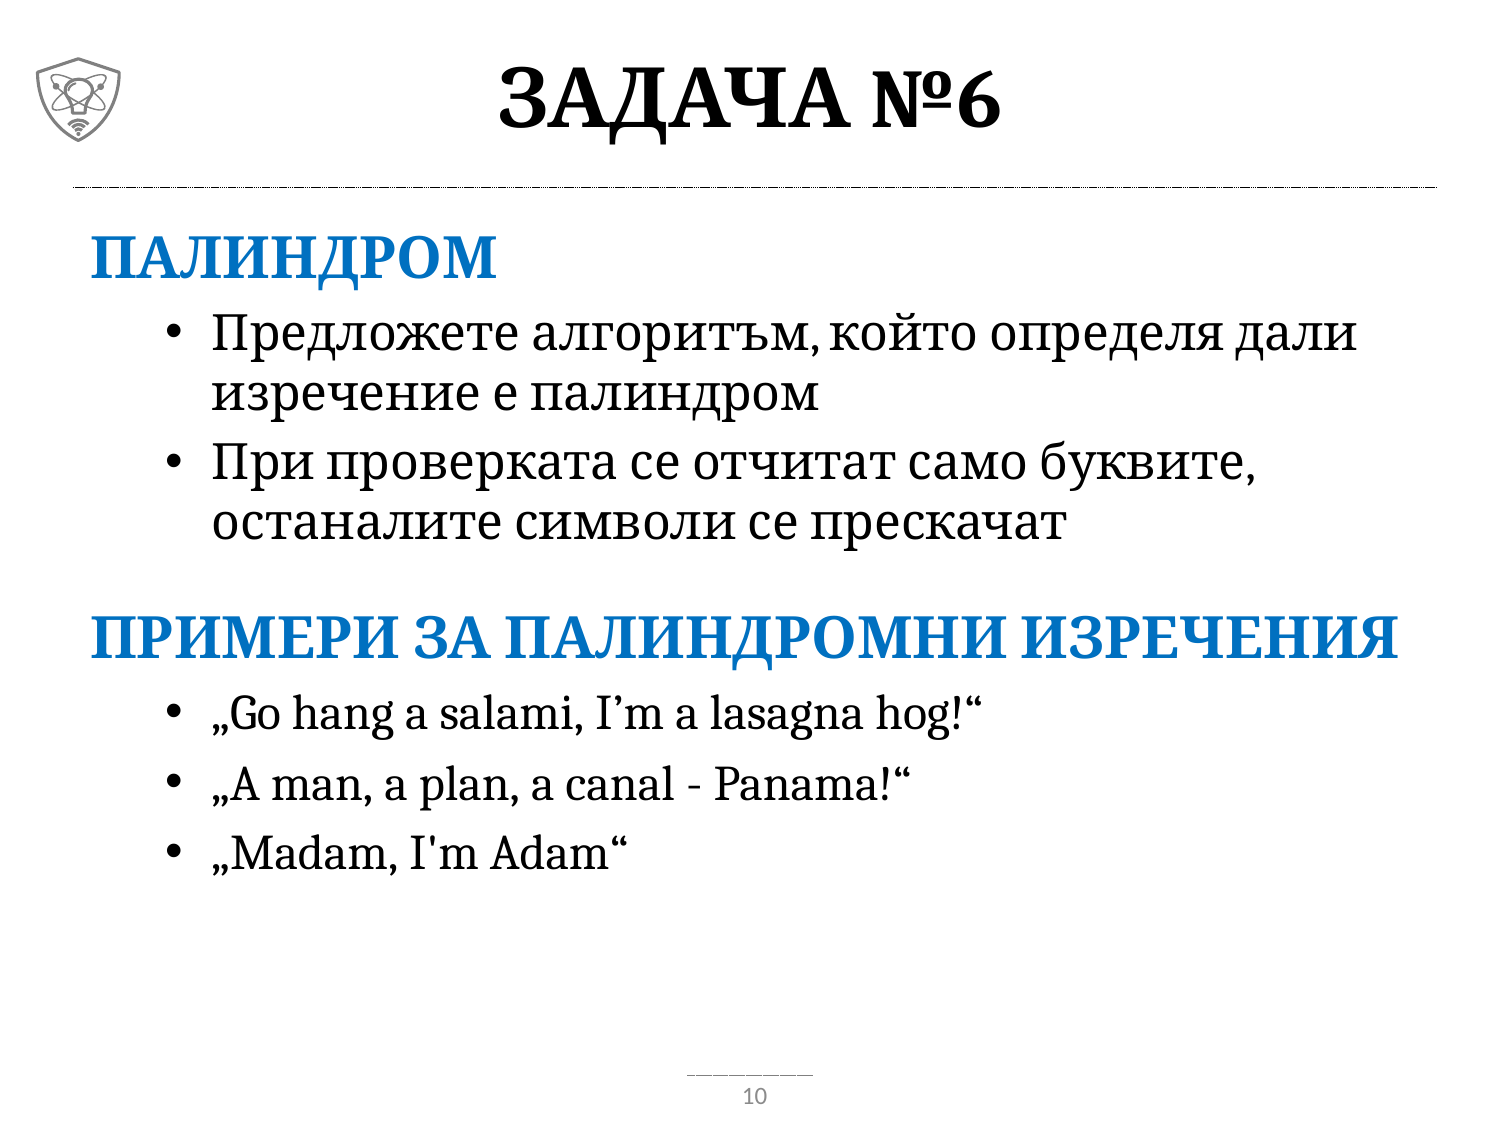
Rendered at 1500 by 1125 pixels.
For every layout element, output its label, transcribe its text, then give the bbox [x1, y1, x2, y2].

list Палиндром Предложете алгоритъм, който определя дали изречение е палиндром При проверката се отчитат само буквите, останалите символи се прескачат Примери за палиндромни изречения „Go hang a salami, I’m a lasagna hog!“ „A man, a plan, a canal - Panama!“ „Madam, I'm Adam“ [75, 212, 1450, 1063]
title Задача №6 [0, 0, 1500, 188]
slide_number 10 [579, 1065, 930, 1125]
